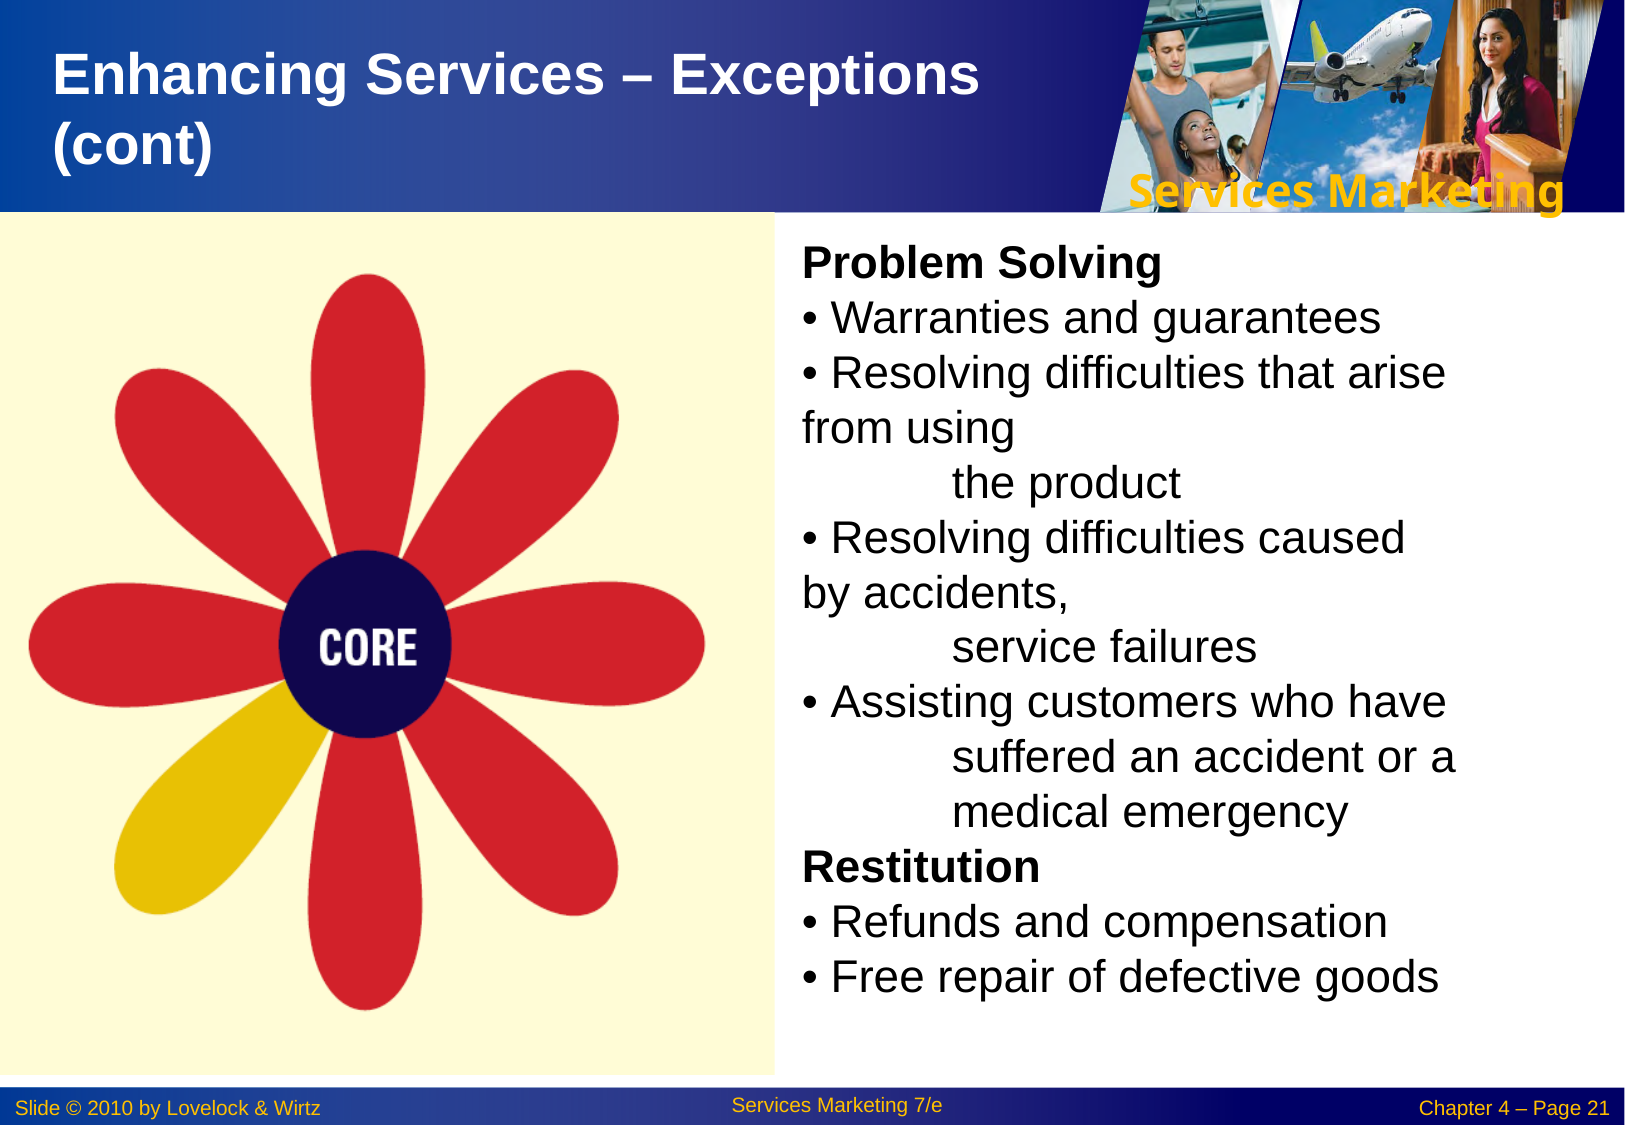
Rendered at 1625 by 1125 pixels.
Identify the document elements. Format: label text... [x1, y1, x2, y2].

picture [1100, 0, 1604, 213]
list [0, 212, 775, 1076]
picture [1162, 186, 1172, 192]
title Enhancing Services – Exceptions (cont) [36, 37, 1088, 176]
picture [1546, 187, 1556, 202]
text_box Problem Solving • Warranties and guarantees • Resolving difficulties that arise from using the product • Resolving difficulties caused by accidents, service failures • Assisting customers who have suffered an accident or a medical emergency Restitution • Refunds and compensation • Free repair of defective goods [787, 224, 1475, 1010]
